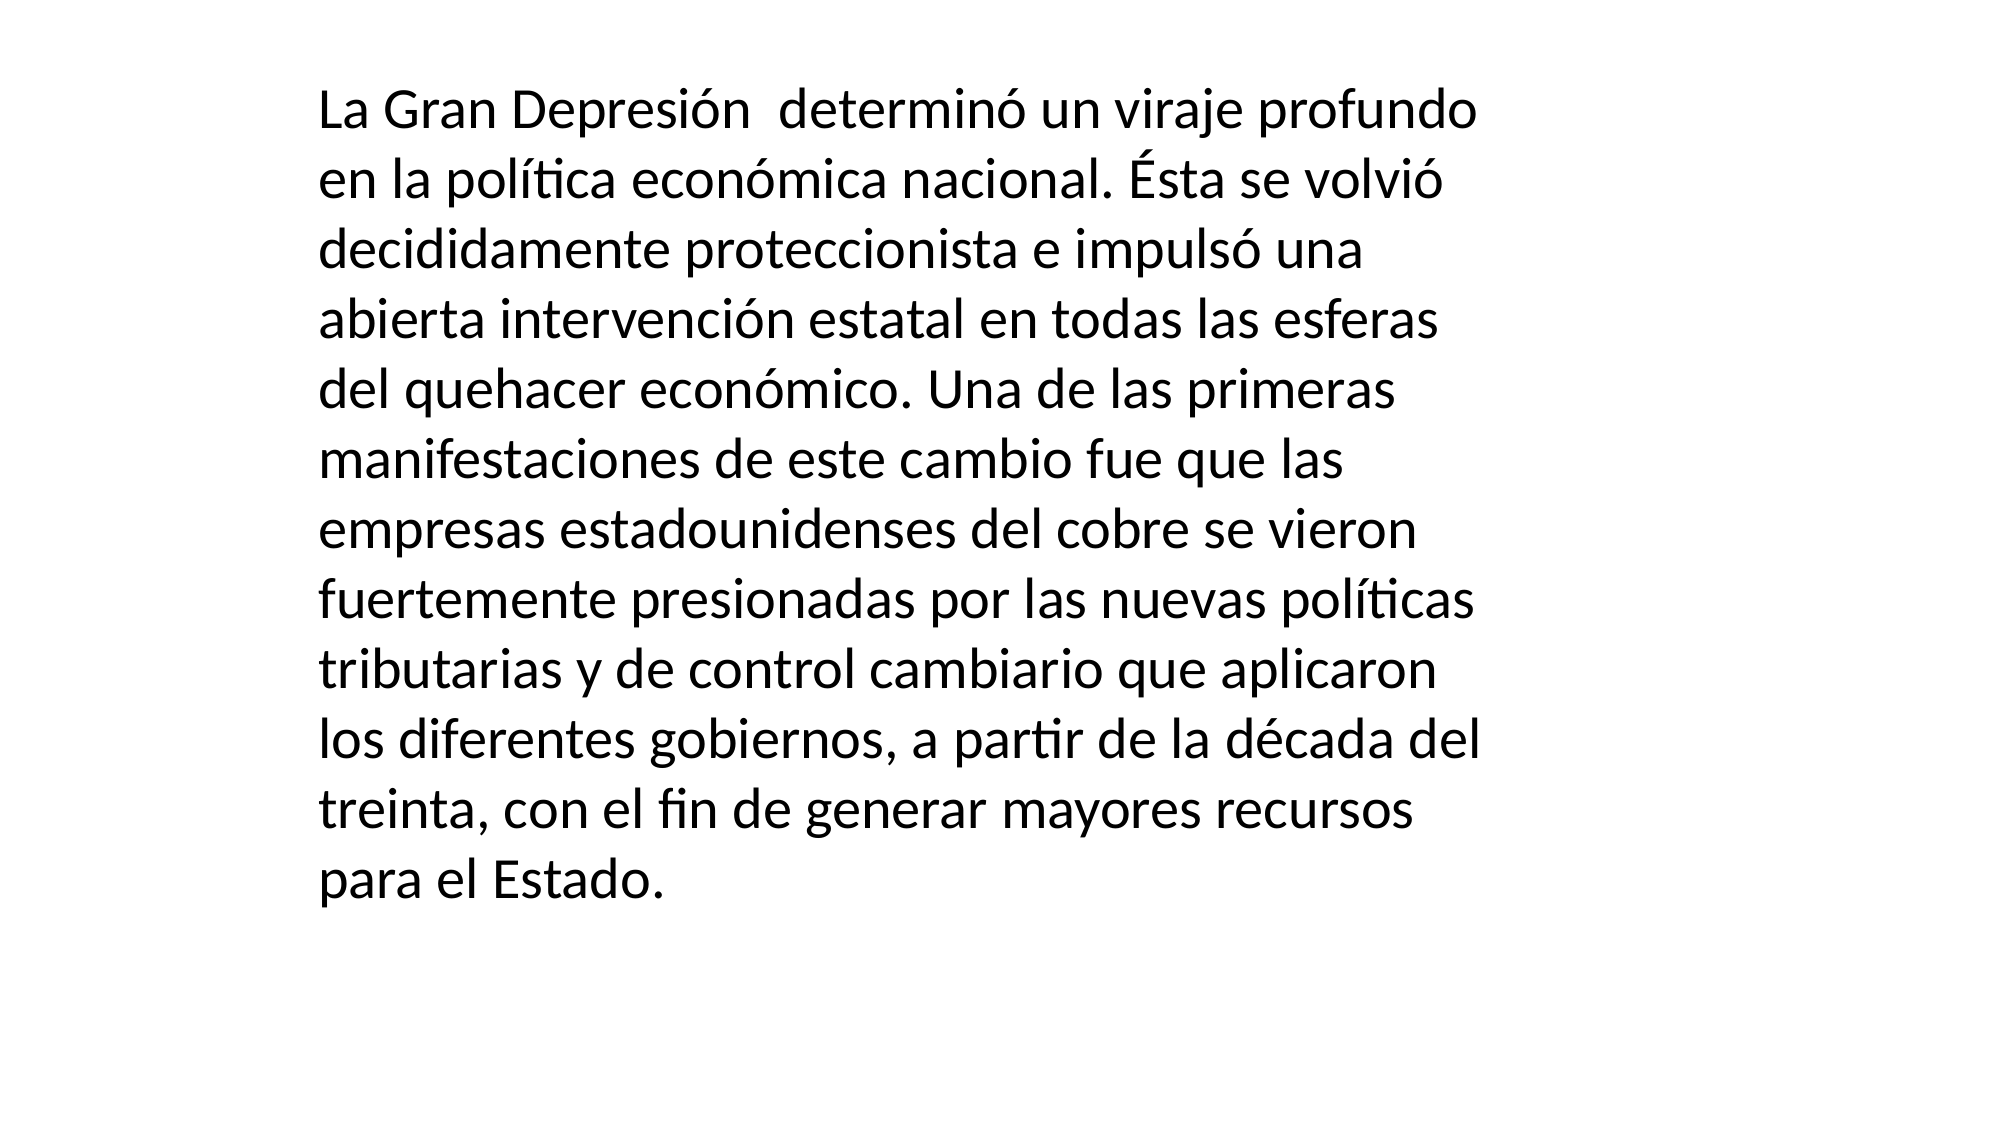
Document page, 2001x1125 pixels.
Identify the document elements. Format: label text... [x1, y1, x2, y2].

text_box La Gran Depresión determinó un viraje profundo en la política económica nacional. Ésta se volvió decididamente proteccionista e impulsó una abierta intervención estatal en todas las esferas del quehacer económico. Una de las primeras manifestaciones de este cambio fue que las empresas estadounidenses del cobre se vieron fuertemente presionadas por las nuevas políticas tributarias y de control cambiario que aplicaron los diferentes gobiernos, a partir de la década del treinta, con el fin de generar mayores recursos para el Estado. [303, 62, 1500, 988]
